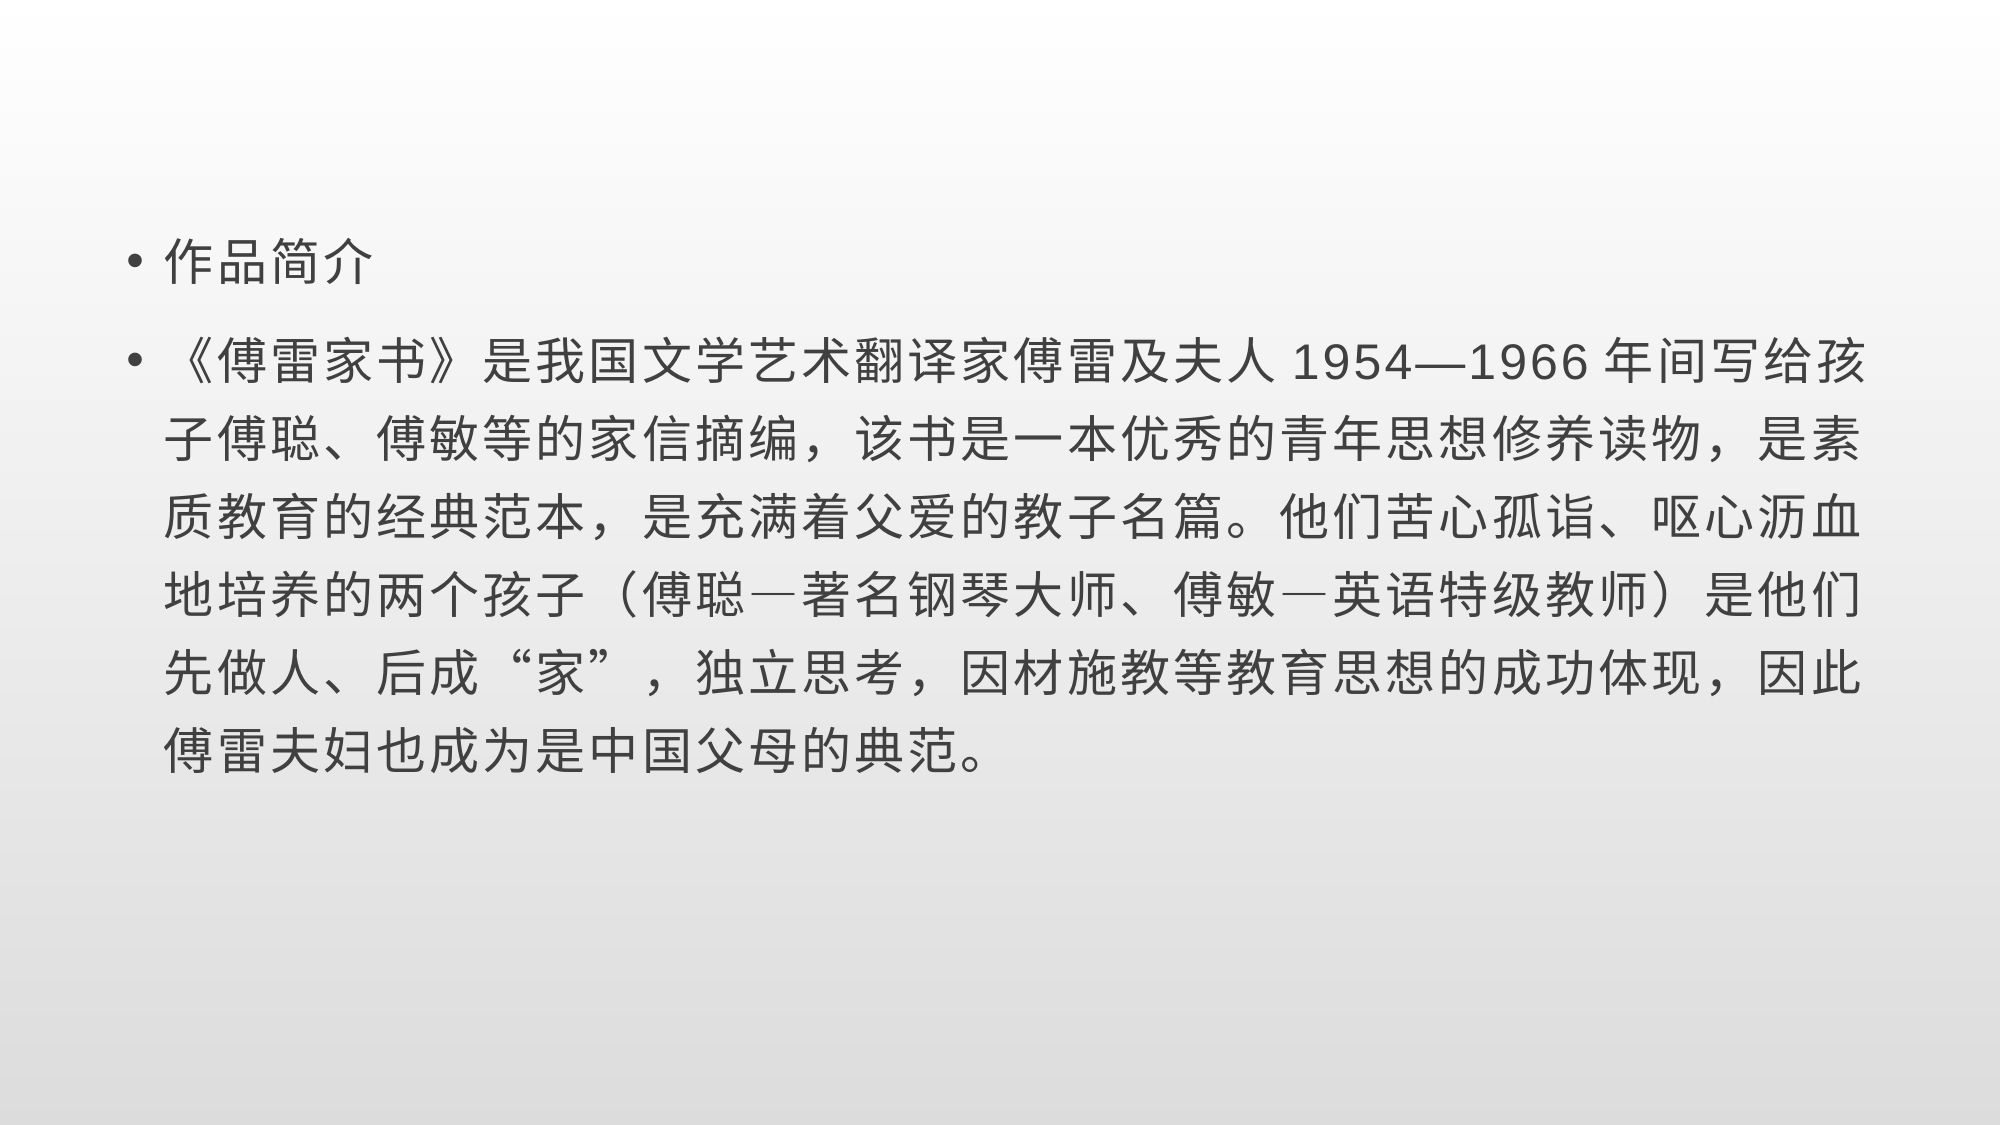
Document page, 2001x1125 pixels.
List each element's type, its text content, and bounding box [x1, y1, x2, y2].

list 作品简介 《傅雷家书》是我国文学艺术翻译家傅雷及夫人1954—1966年间写给孩子傅聪、傅敏等的家信摘编，该书是一本优秀的青年思想修养读物，是素质教育的经典范本，是充满着父爱的教子名篇。他们苦心孤诣、呕心沥血地培养的两个孩子（傅聪—著名钢琴大师、傅敏—英语特级教师）是他们先做人、后成“家”，独立思考，因材施教等教育思想的成功体现，因此傅雷夫妇也成为是中国父母的典范。 [109, 212, 1891, 1040]
